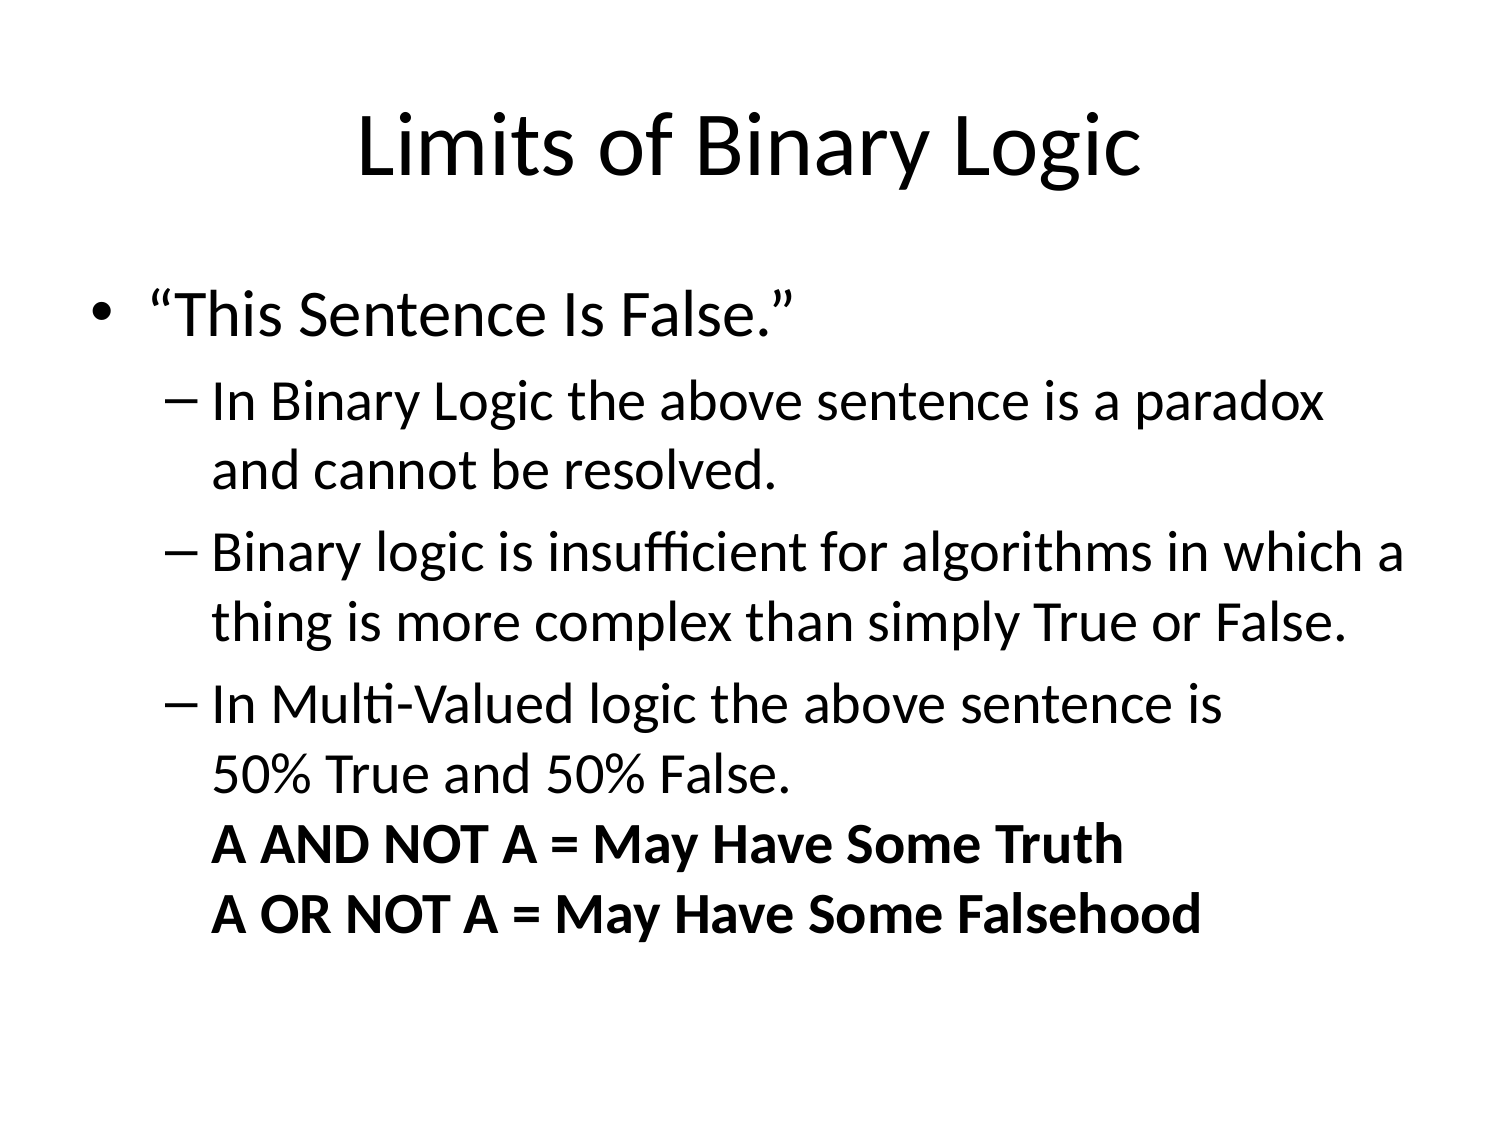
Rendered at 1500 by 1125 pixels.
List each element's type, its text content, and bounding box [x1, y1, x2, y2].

title Limits of Binary Logic [75, 45, 1425, 233]
list “This Sentence Is False.” In Binary Logic the above sentence is a paradox and cannot be resolved. Binary logic is insufficient for algorithms in which a thing is more complex than simply True or False. In Multi-Valued logic the above sentence is 50% True and 50% False. A AND NOT A = May Have Some Truth A OR NOT A = May Have Some Falsehood [75, 262, 1425, 1005]
